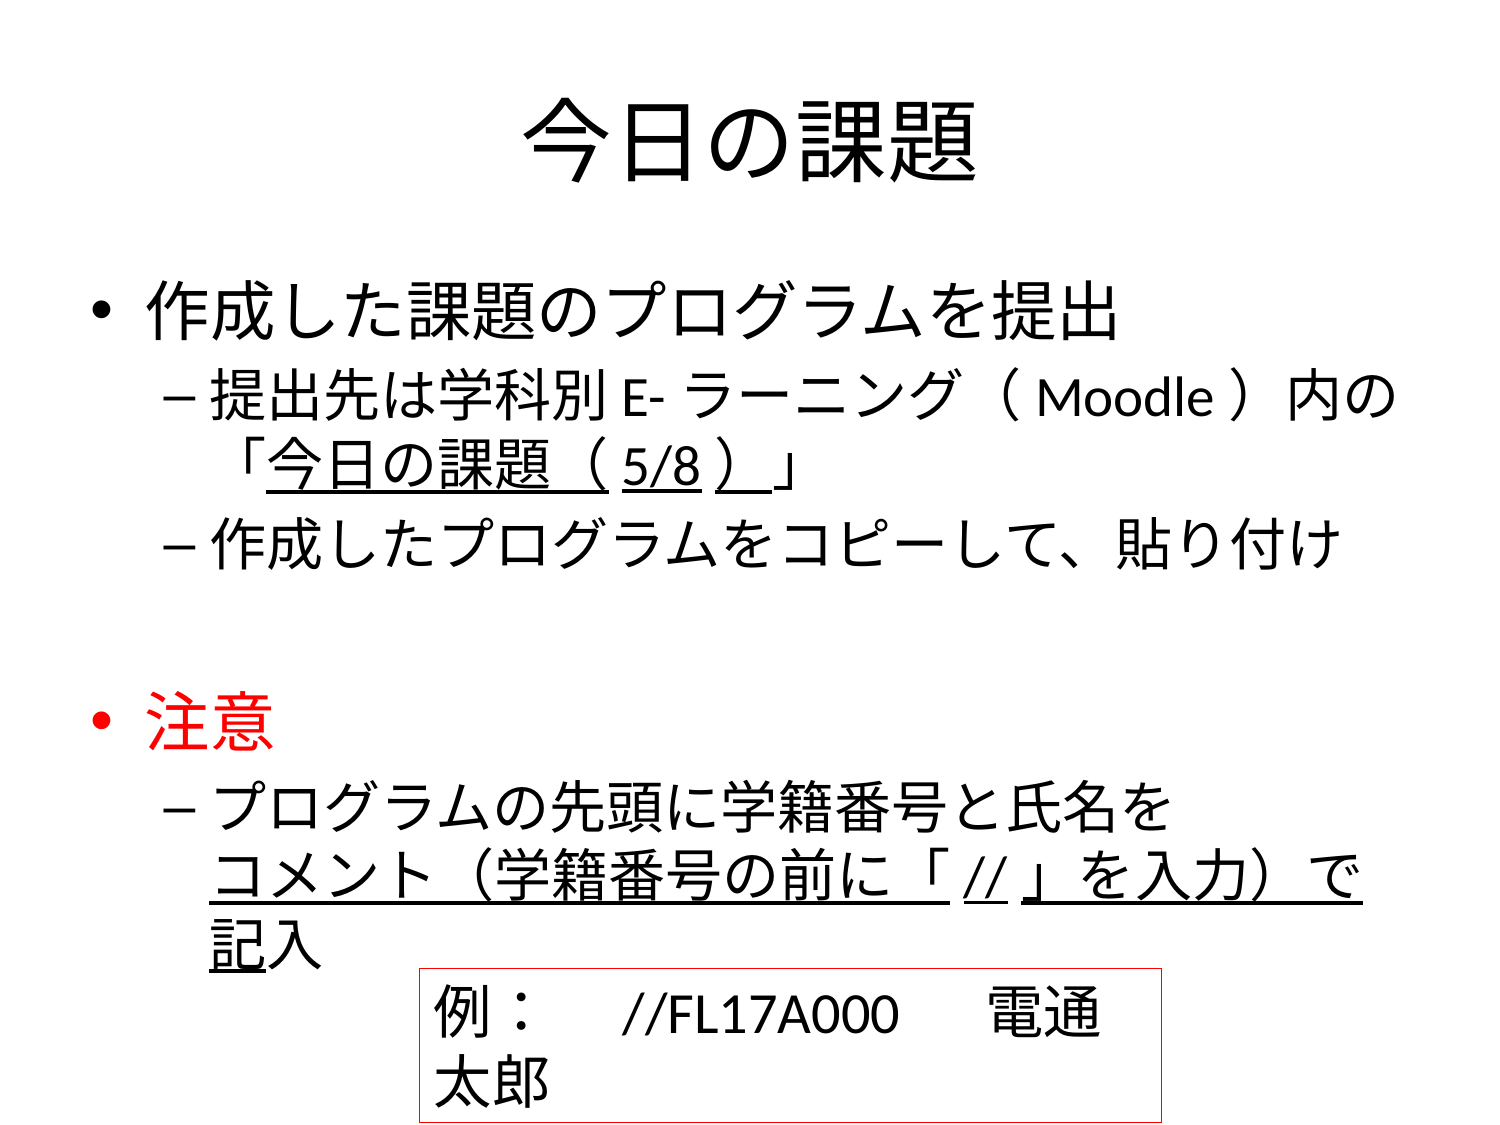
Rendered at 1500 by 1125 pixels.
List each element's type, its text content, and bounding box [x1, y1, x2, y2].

title 今日の課題 [75, 45, 1425, 233]
list 作成した課題のプログラムを提出 提出先は学科別E-ラーニング（Moodle）内の 「今日の課題（5/8）」 作成したプログラムをコピーして、貼り付け 注意 プログラムの先頭に学籍番号と氏名を コメント（学籍番号の前に「//」を入力）で記入 [75, 262, 1425, 1005]
text_box 例： //FL17A000 電通太郎 [419, 968, 1162, 1123]
